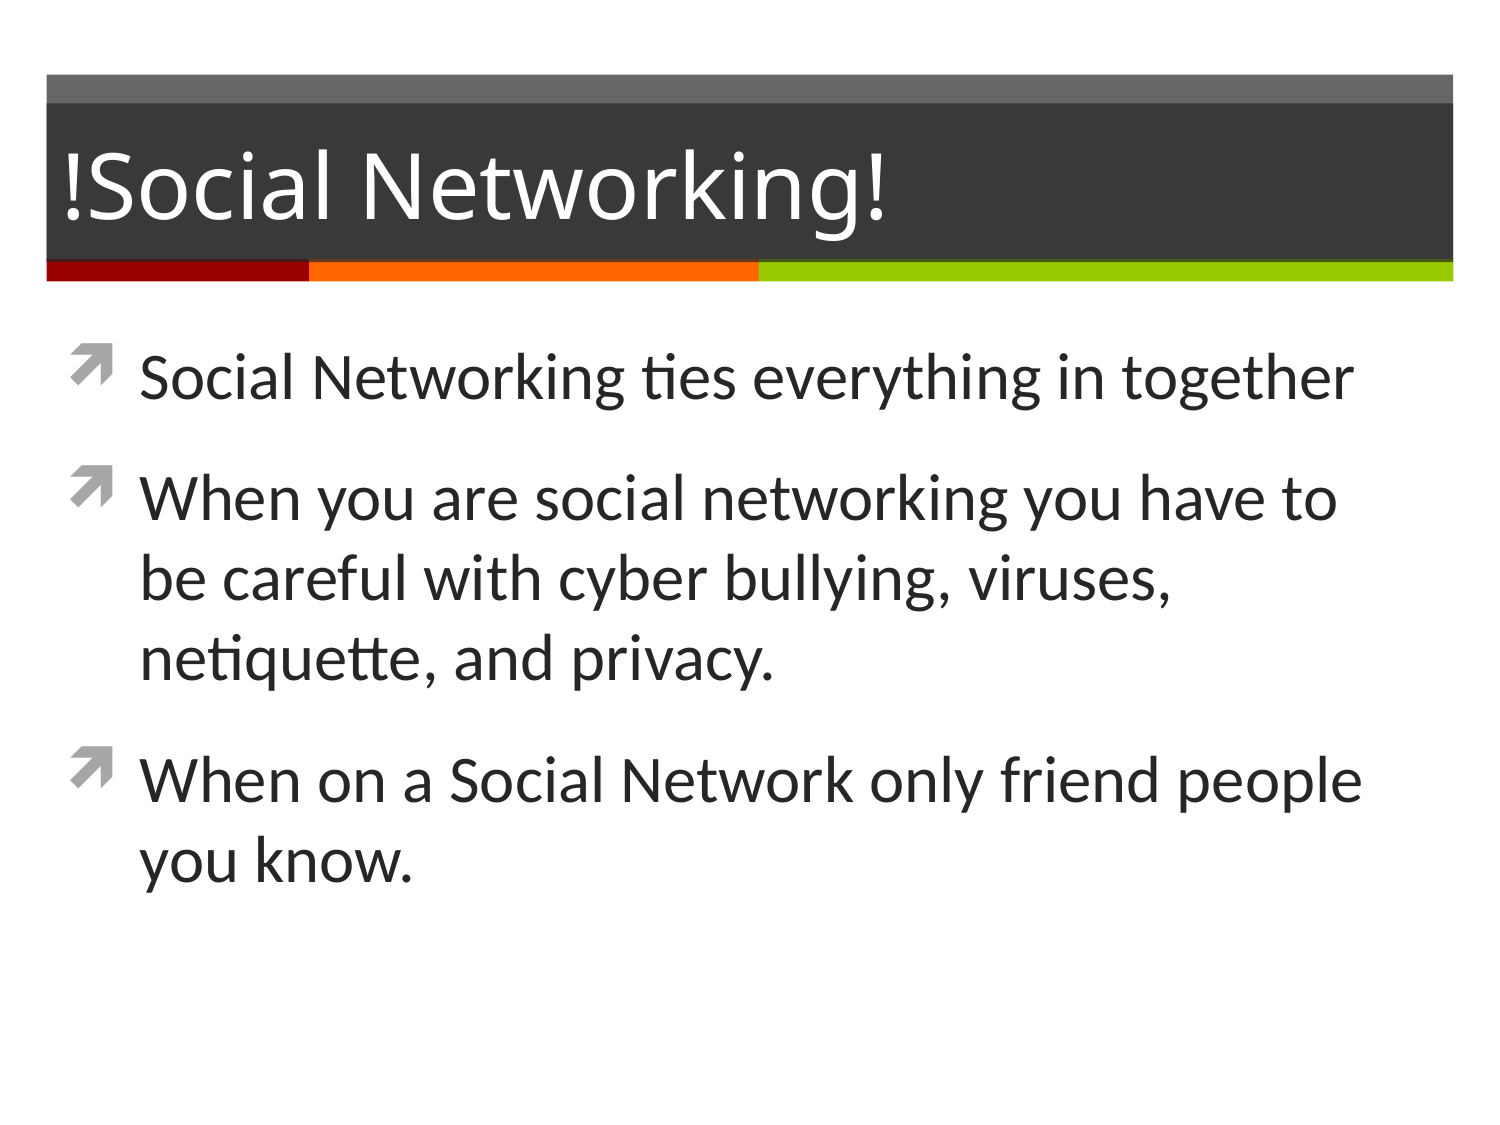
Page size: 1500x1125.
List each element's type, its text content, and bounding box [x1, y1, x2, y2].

title !Social Networking! [46, 103, 1454, 263]
list Social Networking ties everything in together When you are social networking you have to be careful with cyber bullying, viruses, netiquette, and privacy. When on a Social Network only friend people you know. [50, 324, 1438, 980]
